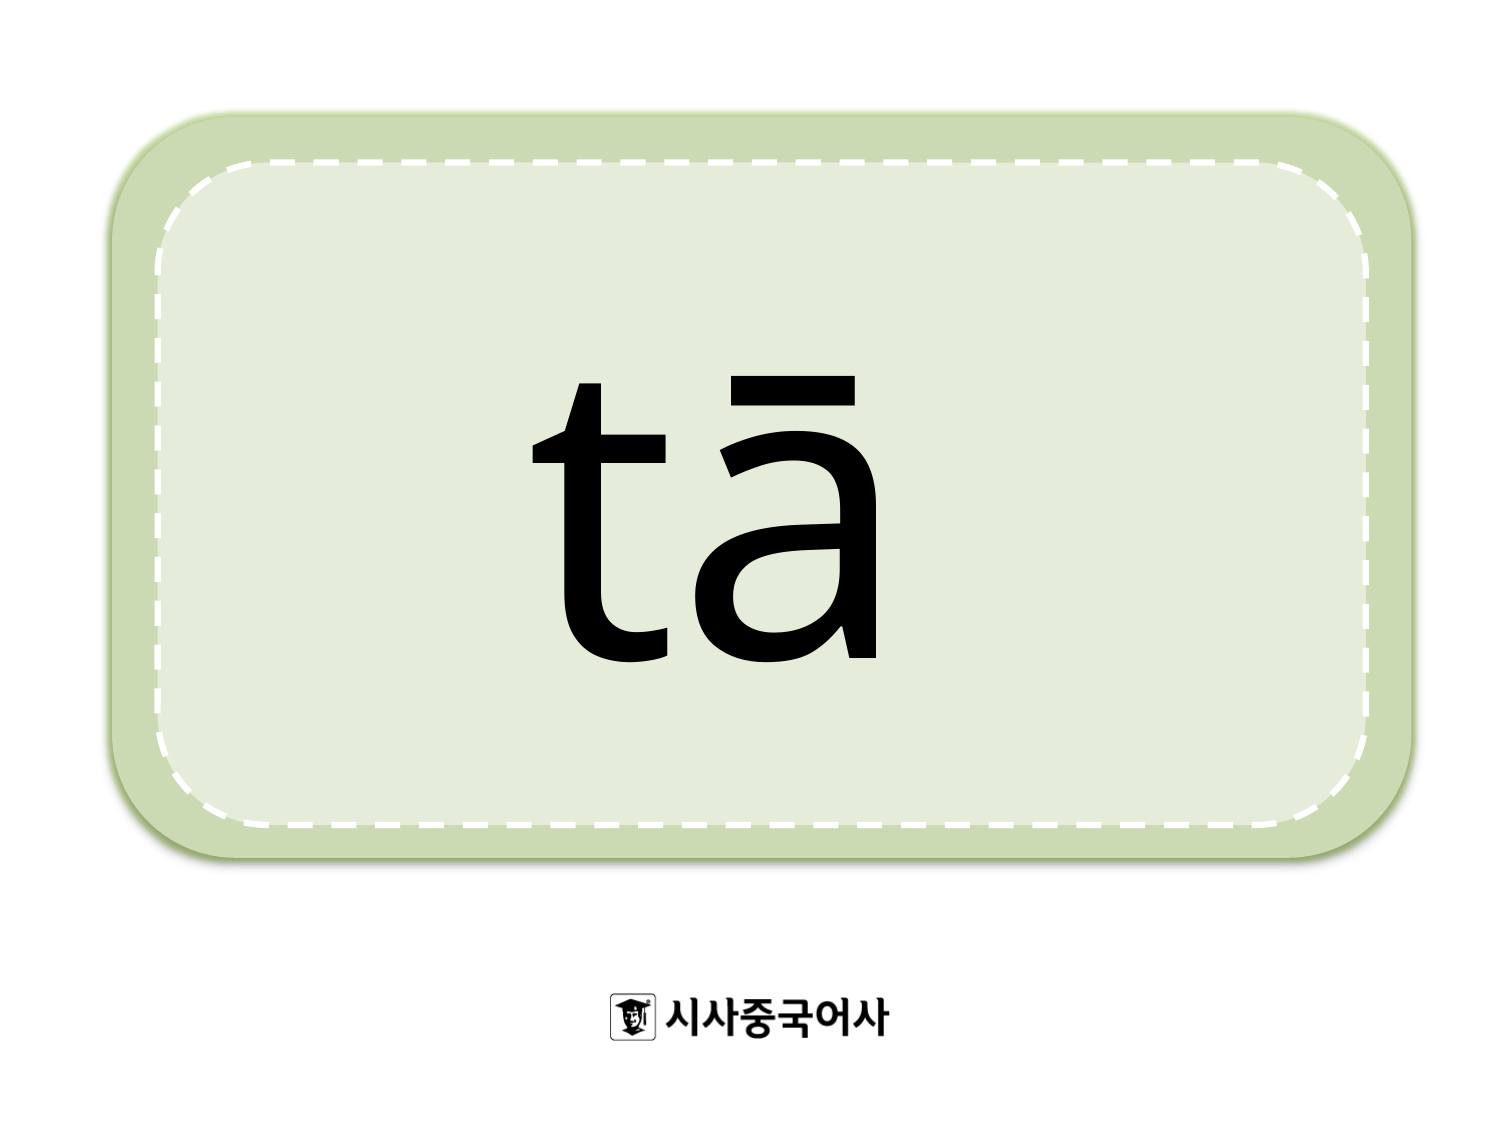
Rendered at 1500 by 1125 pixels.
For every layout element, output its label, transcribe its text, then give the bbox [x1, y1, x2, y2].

text_box tā [162, 160, 1371, 824]
picture [602, 987, 898, 1047]
